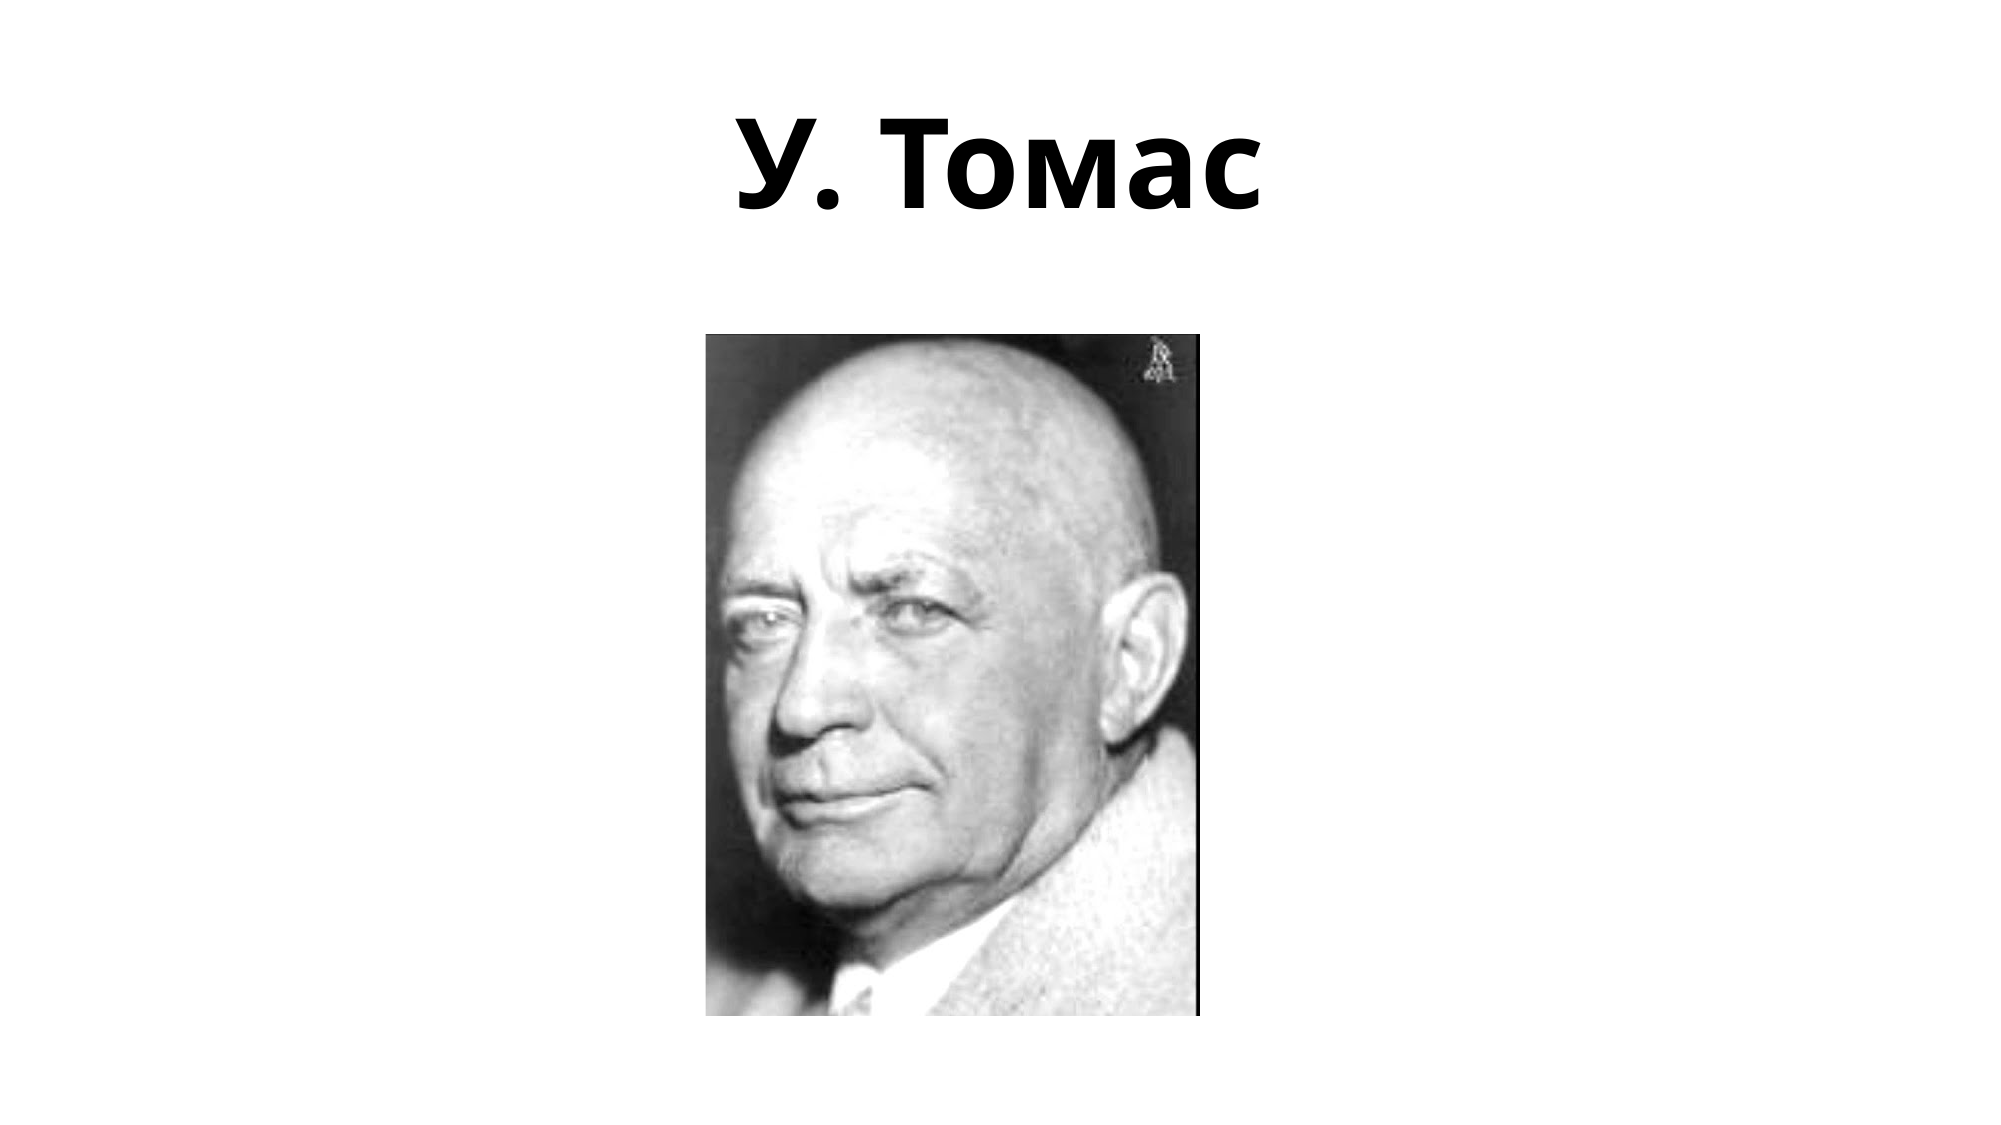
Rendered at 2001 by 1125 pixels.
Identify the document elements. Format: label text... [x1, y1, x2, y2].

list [705, 302, 1200, 1016]
title У. Томас [137, 59, 1863, 278]
